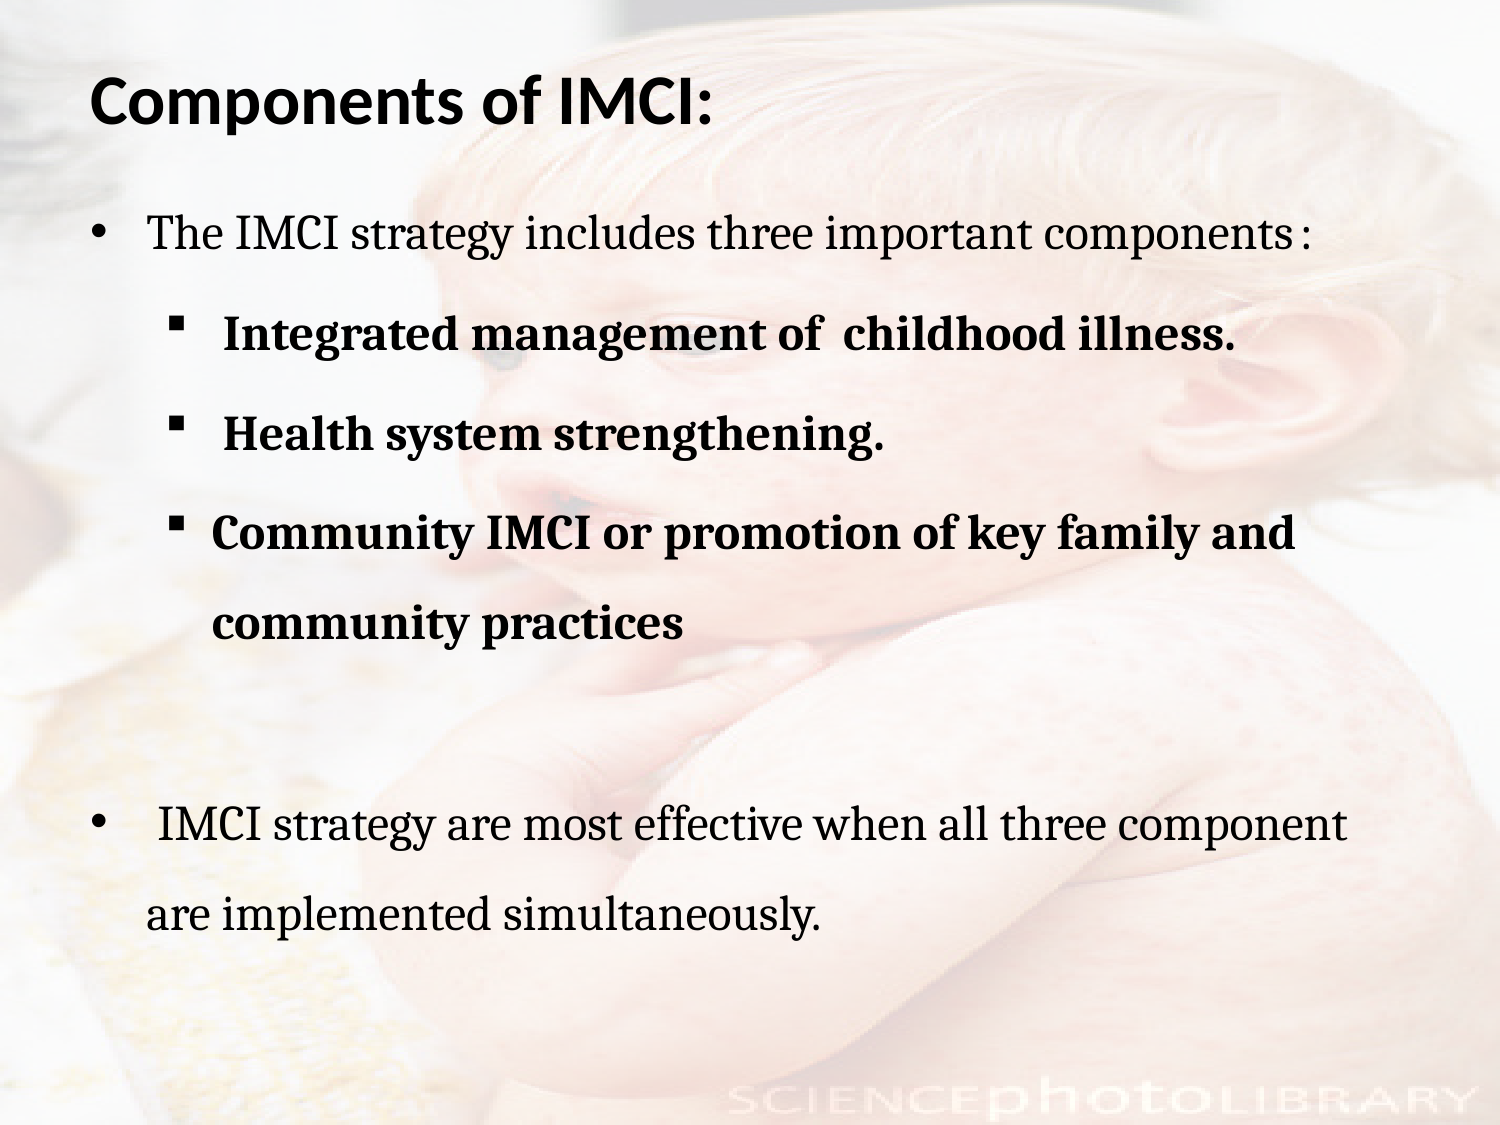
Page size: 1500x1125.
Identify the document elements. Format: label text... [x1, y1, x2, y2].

title Components of IMCI: [75, 45, 1425, 162]
list The IMCI strategy includes three important components : Integrated management of childhood illness. Health system strengthening. Community IMCI or promotion of key family and community practices IMCI strategy are most effective when all three component are implemented simultaneously. [75, 162, 1425, 1075]
